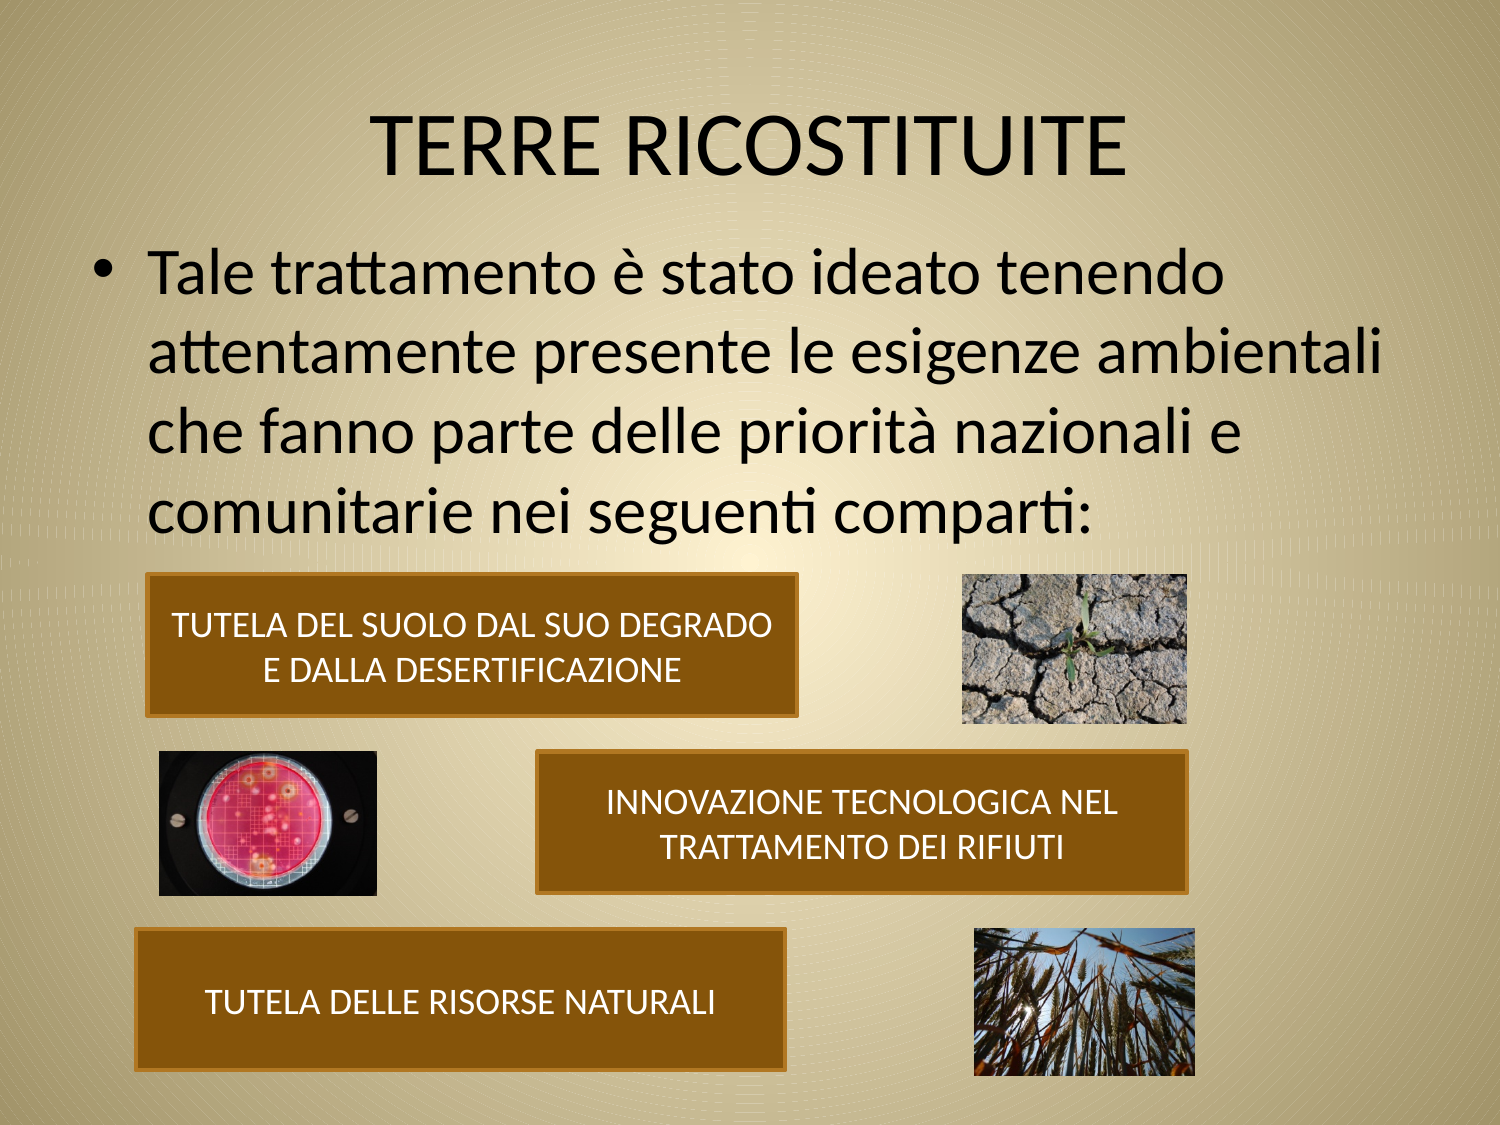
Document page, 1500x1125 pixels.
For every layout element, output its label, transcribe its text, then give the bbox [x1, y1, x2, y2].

text_box TUTELA DELLE RISORSE NATURALI [134, 927, 787, 1072]
list Tale trattamento è stato ideato tenendo attentamente presente le esigenze ambientali che fanno parte delle priorità nazionali e comunitarie nei seguenti comparti: [76, 219, 1427, 963]
picture [159, 751, 377, 896]
text_box INNOVAZIONE TECNOLOGICA NEL TRATTAMENTO DEI RIFIUTI [535, 749, 1189, 895]
text_box TUTELA DEL SUOLO DAL SUO DEGRADO E DALLA DESERTIFICAZIONE [145, 572, 799, 718]
picture [962, 574, 1188, 724]
title TERRE RICOSTITUITE [75, 45, 1425, 233]
picture [974, 928, 1196, 1076]
